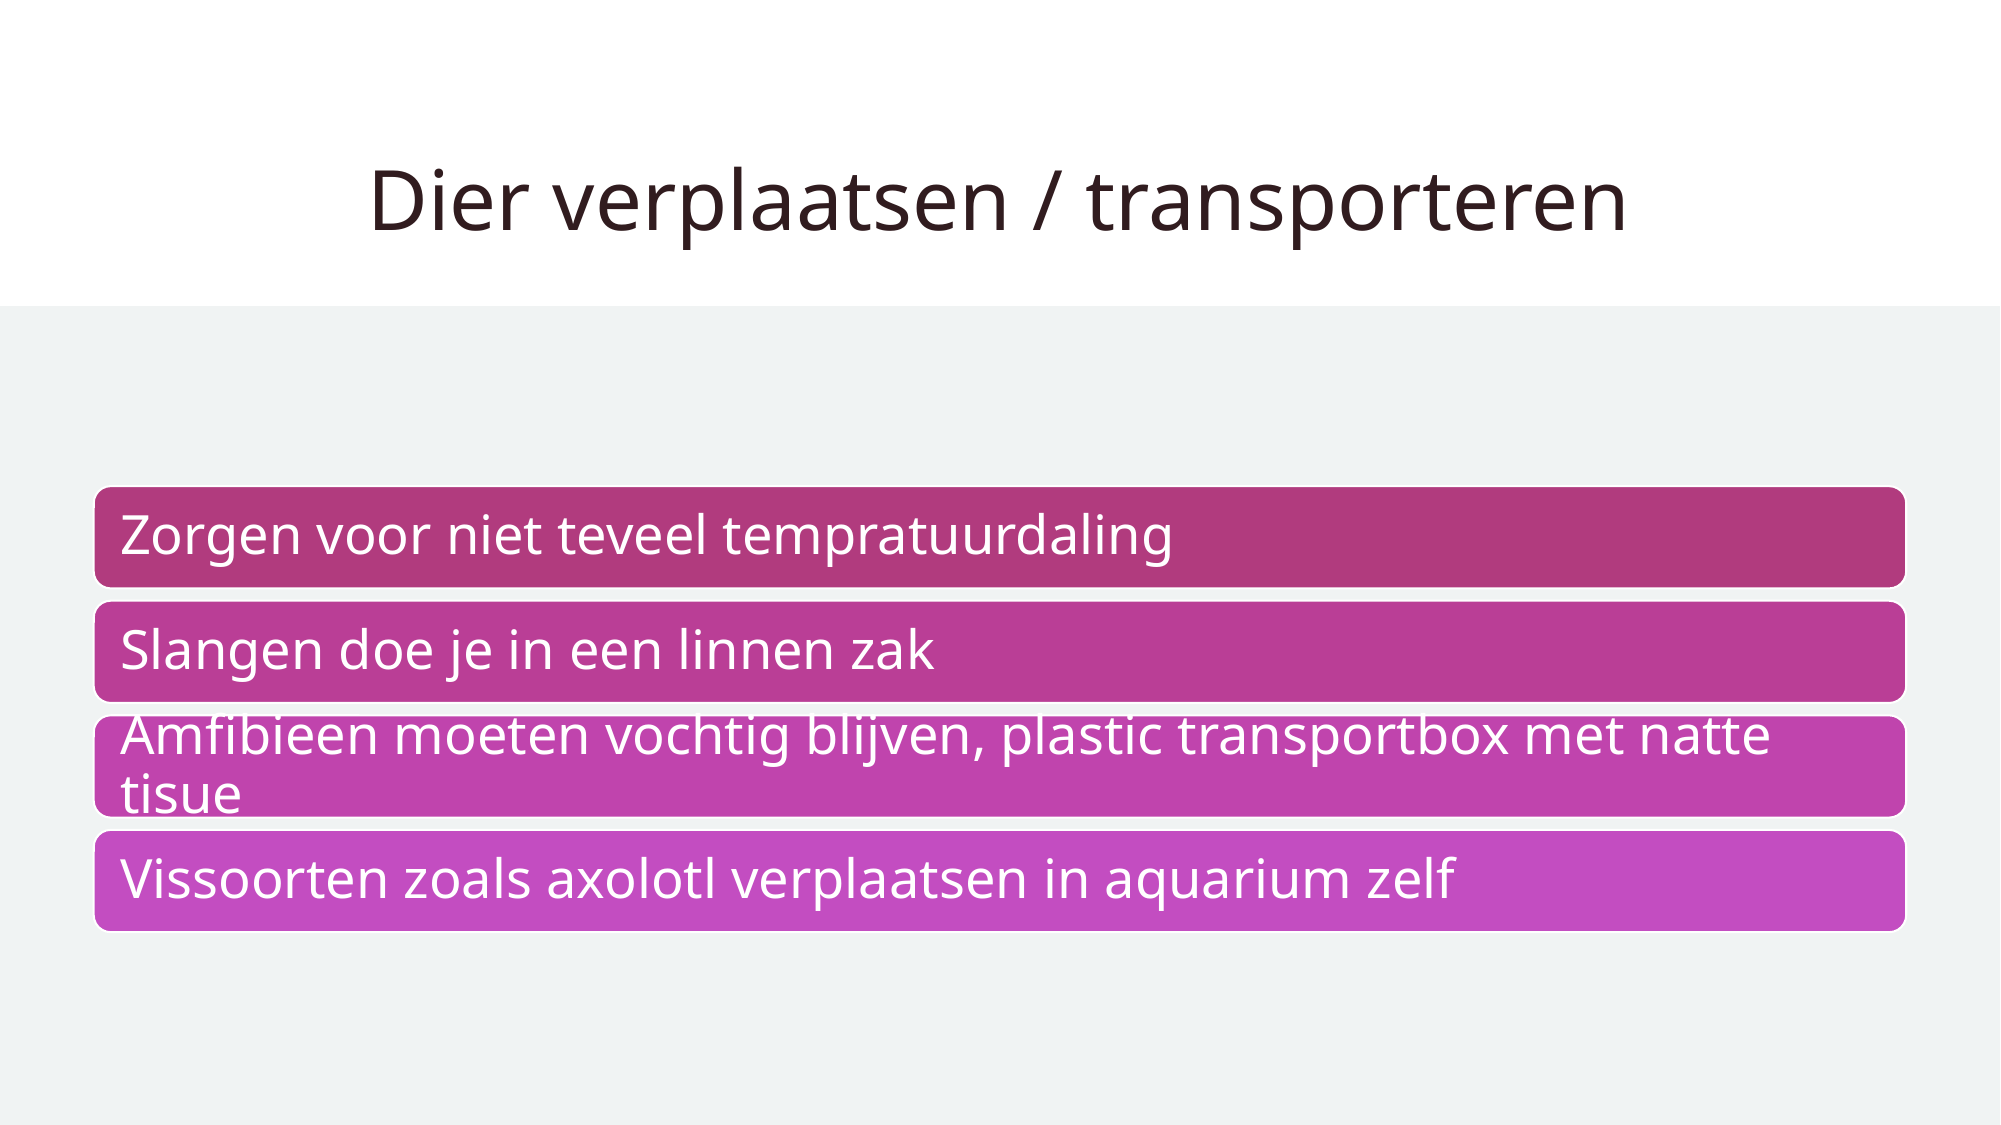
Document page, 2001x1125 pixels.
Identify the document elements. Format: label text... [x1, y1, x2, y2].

text_box [0, 0, 2000, 305]
title Dier verplaatsen / transporteren [233, 115, 1766, 279]
text_box [0, 305, 2000, 1125]
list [93, 389, 1907, 1030]
